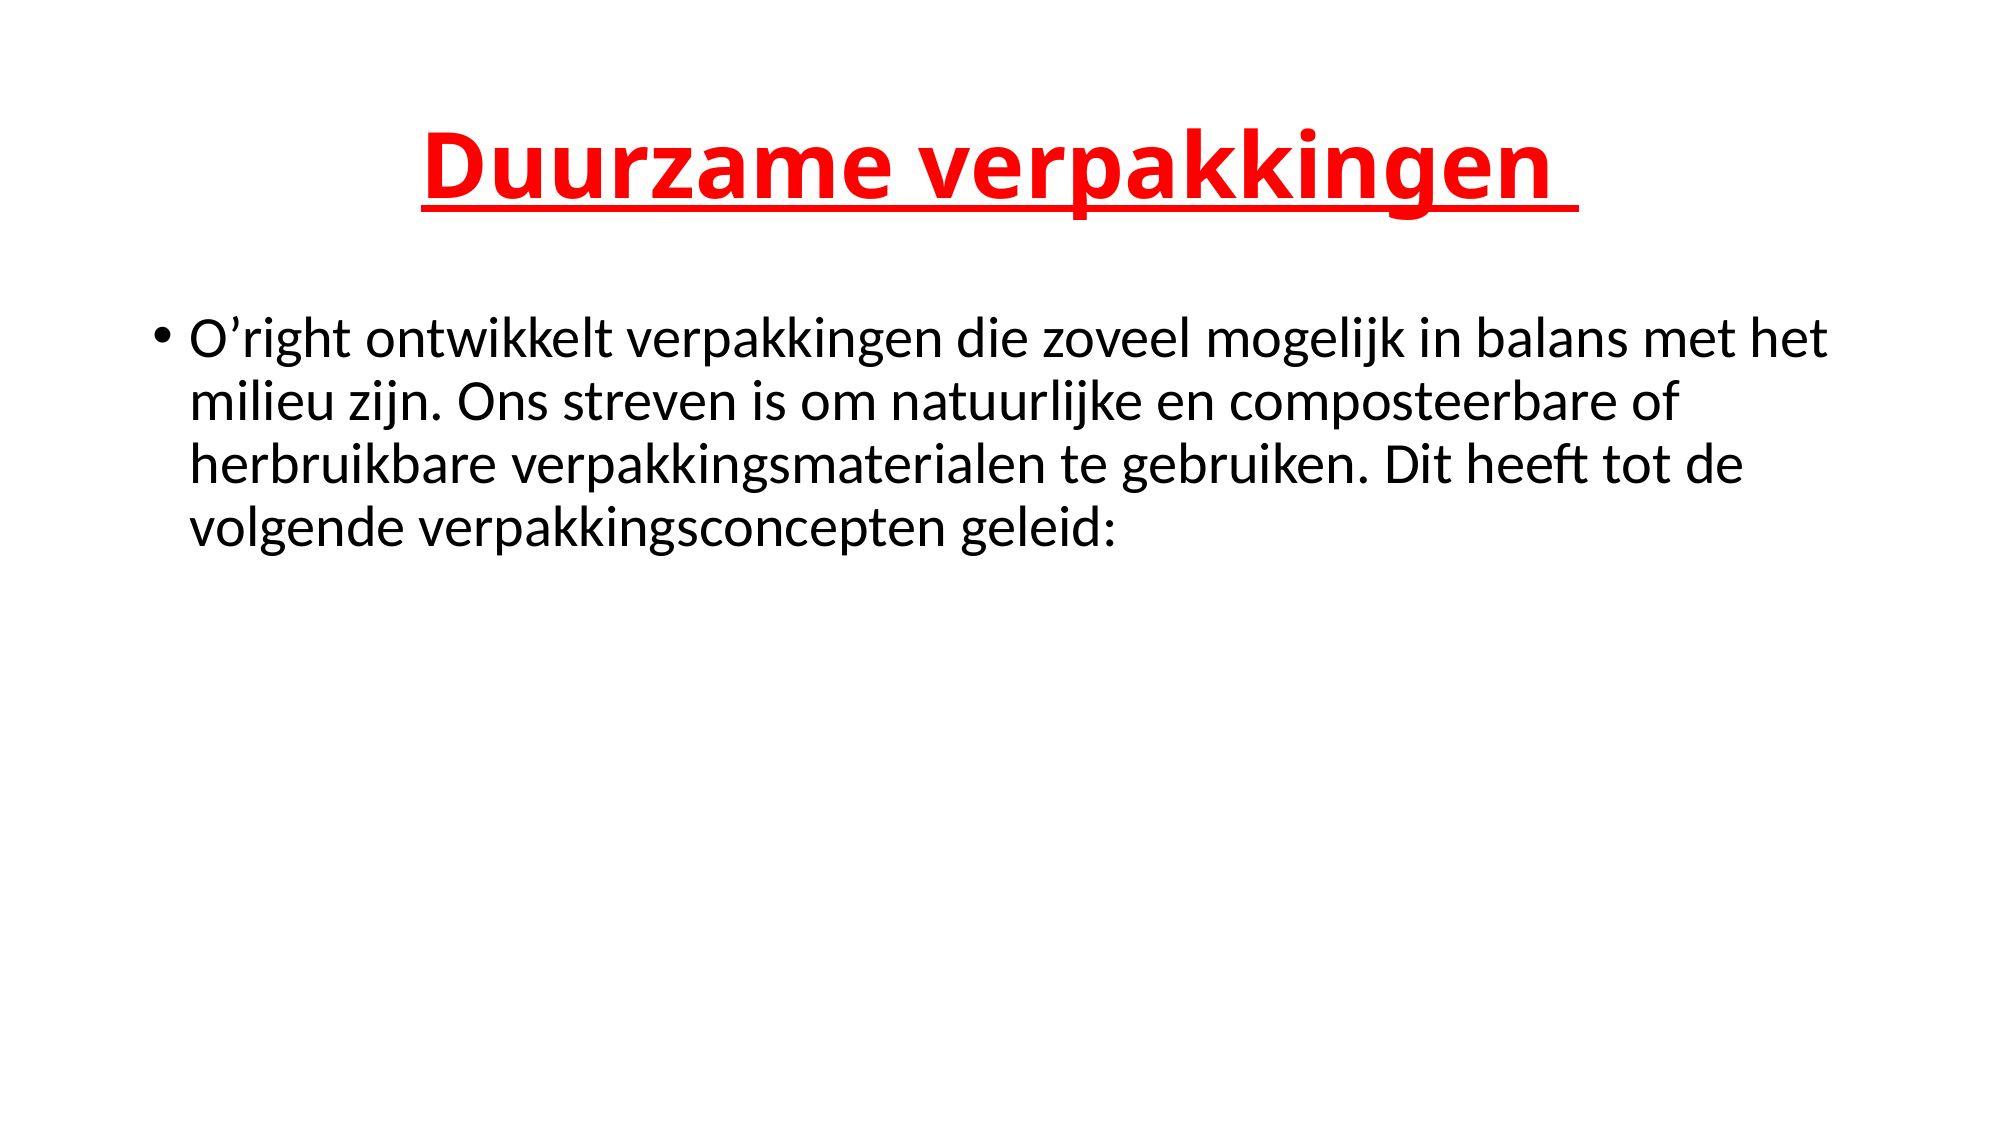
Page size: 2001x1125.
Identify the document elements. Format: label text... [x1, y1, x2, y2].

list O’right ontwikkelt verpakkingen die zoveel mogelijk in balans met het milieu zijn. Ons streven is om natuurlijke en composteerbare of herbruikbare verpakkingsmaterialen te gebruiken. Dit heeft tot de volgende verpakkingsconcepten geleid: [137, 299, 1863, 1014]
title Duurzame verpakkingen [137, 59, 1863, 278]
